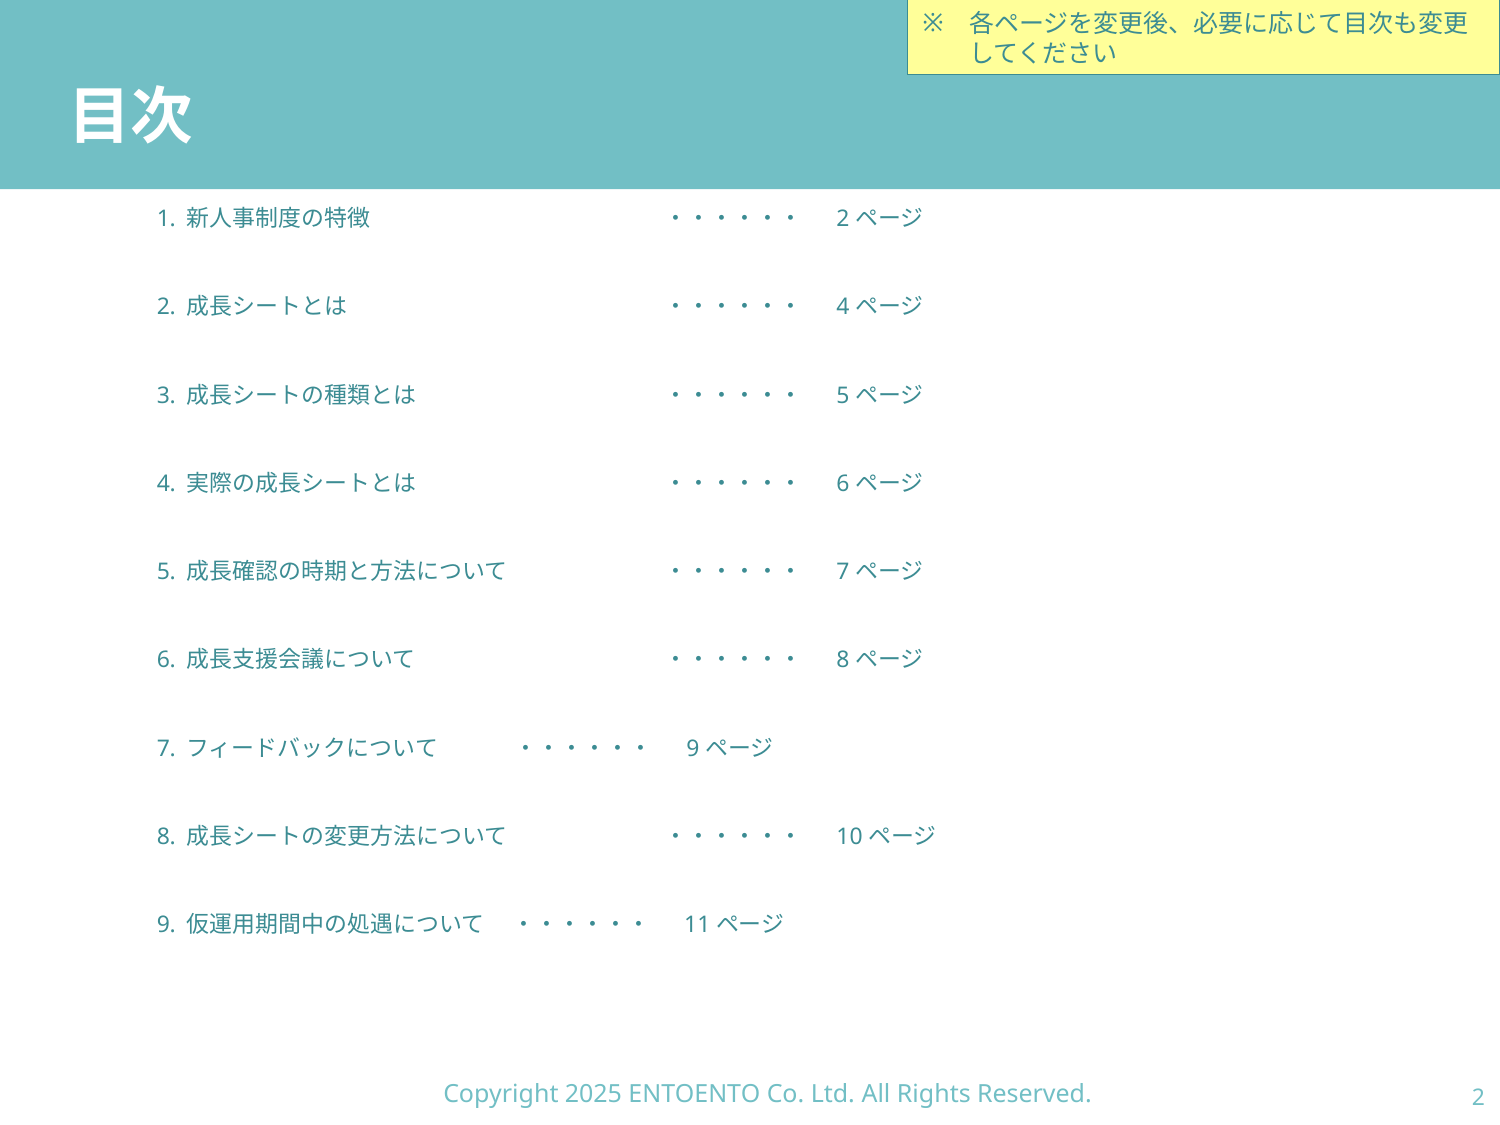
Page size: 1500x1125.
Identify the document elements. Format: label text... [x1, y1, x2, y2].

text_box 各ページを変更後、必要に応じて目次も変更してください [907, 0, 1500, 75]
footer Copyright 2025 ENTOENTO Co. Ltd. All Rights Reserved. [206, 1070, 1331, 1125]
slide_number 1 [1187, 1074, 1500, 1125]
list 新人事制度の特徴 ・・・・・・ 2ページ 成長シートとは ・・・・・・ 4ページ 成長シートの種類とは ・・・・・・ 5ページ 実際の成長シートとは ・・・・・・ 6ページ 成長確認の時期と方法について ・・・・・・ 7ページ 成長支援会議について ・・・・・・ 8ページ フィードバックについて ・・・・・・ 9ページ 成長シートの変更方法について ・・・・・・ 10ページ 仮運用期間中の処遇について ・・・・・・ 11ページ [112, 196, 1388, 1035]
title 目次 [53, 42, 1388, 185]
